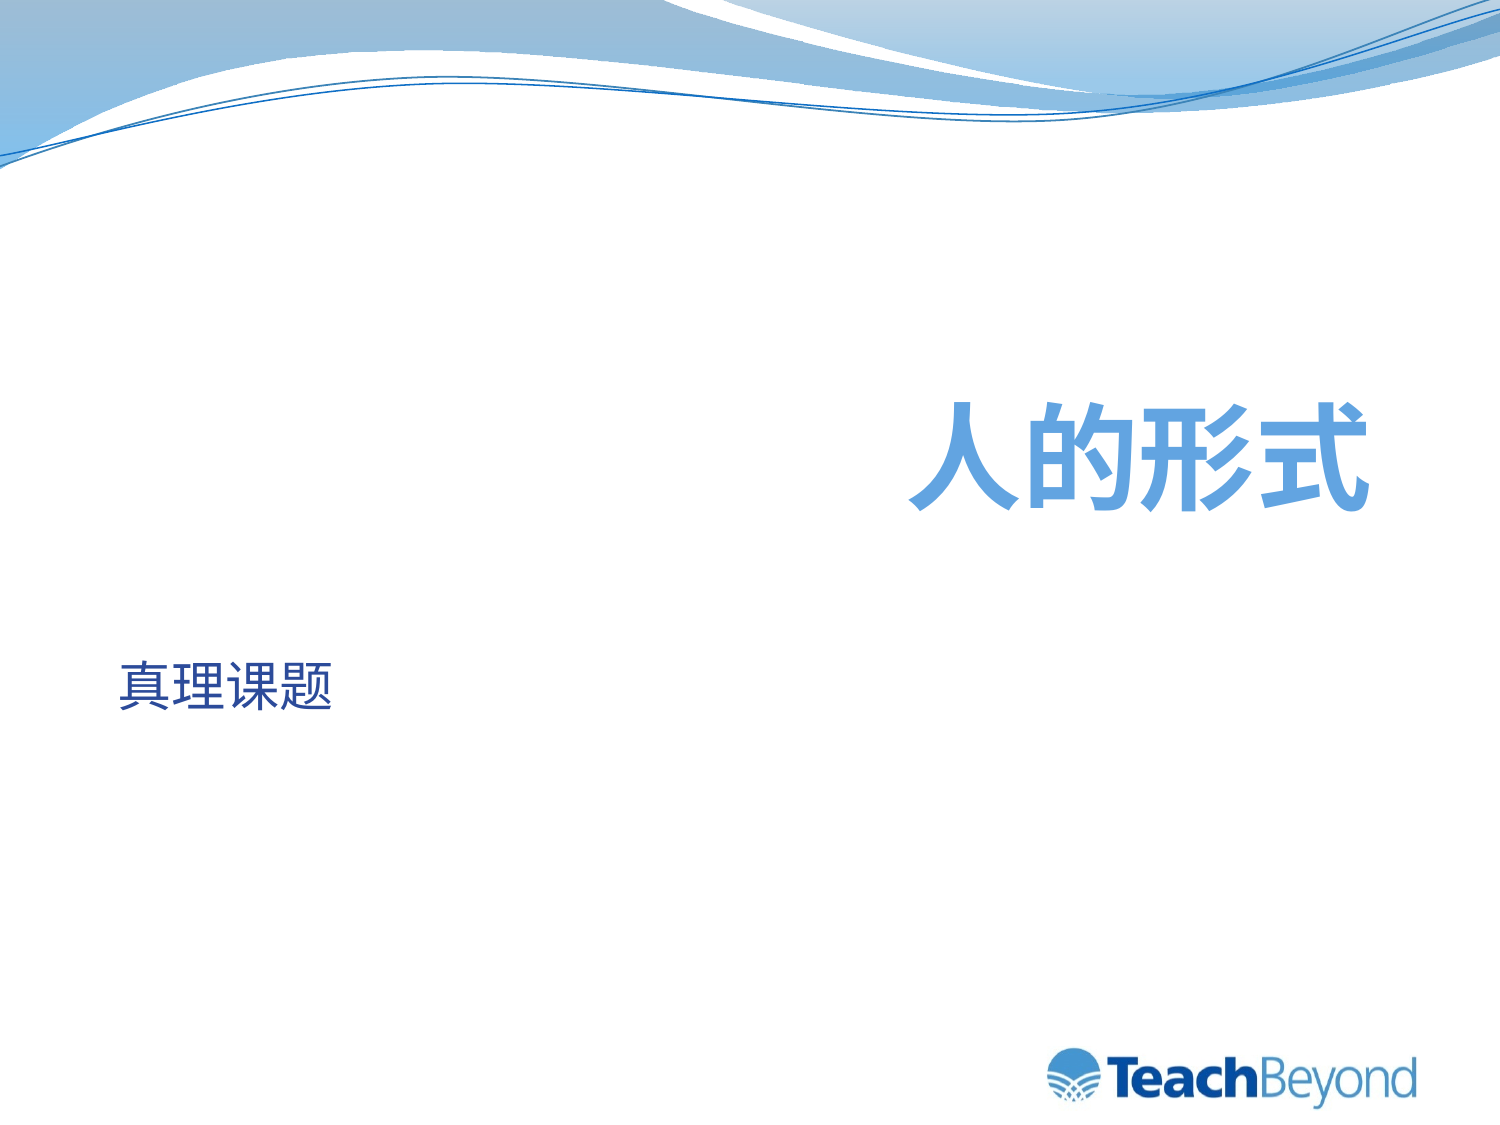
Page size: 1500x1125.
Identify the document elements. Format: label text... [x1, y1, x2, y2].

subtitle 真理课题 [117, 644, 1168, 932]
title 人的形式 [87, 224, 1376, 525]
picture [1045, 1046, 1418, 1111]
